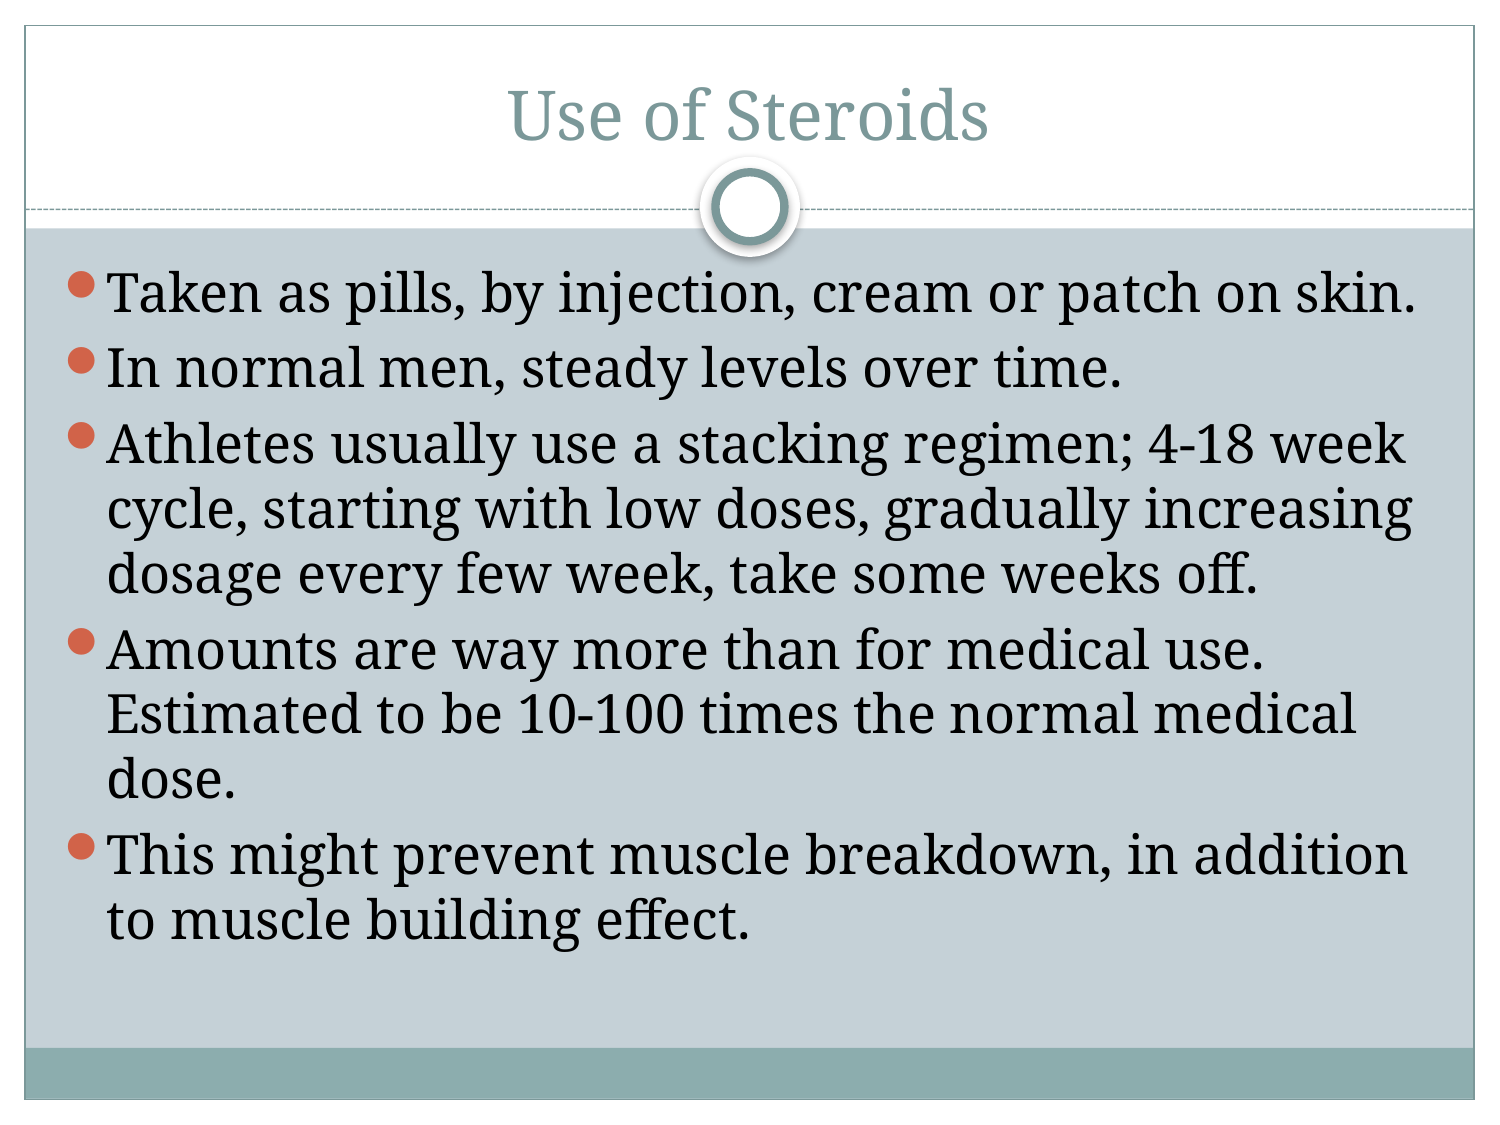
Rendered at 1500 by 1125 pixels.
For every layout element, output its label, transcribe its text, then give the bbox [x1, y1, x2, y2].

list Taken as pills, by injection, cream or patch on skin. In normal men, steady levels over time. Athletes usually use a stacking regimen; 4-18 week cycle, starting with low doses, gradually increasing dosage every few week, take some weeks off. Amounts are way more than for medical use. Estimated to be 10-100 times the normal medical dose. This might prevent muscle breakdown, in addition to muscle building effect. [49, 250, 1445, 1001]
title Use of Steroids [49, 37, 1450, 162]
